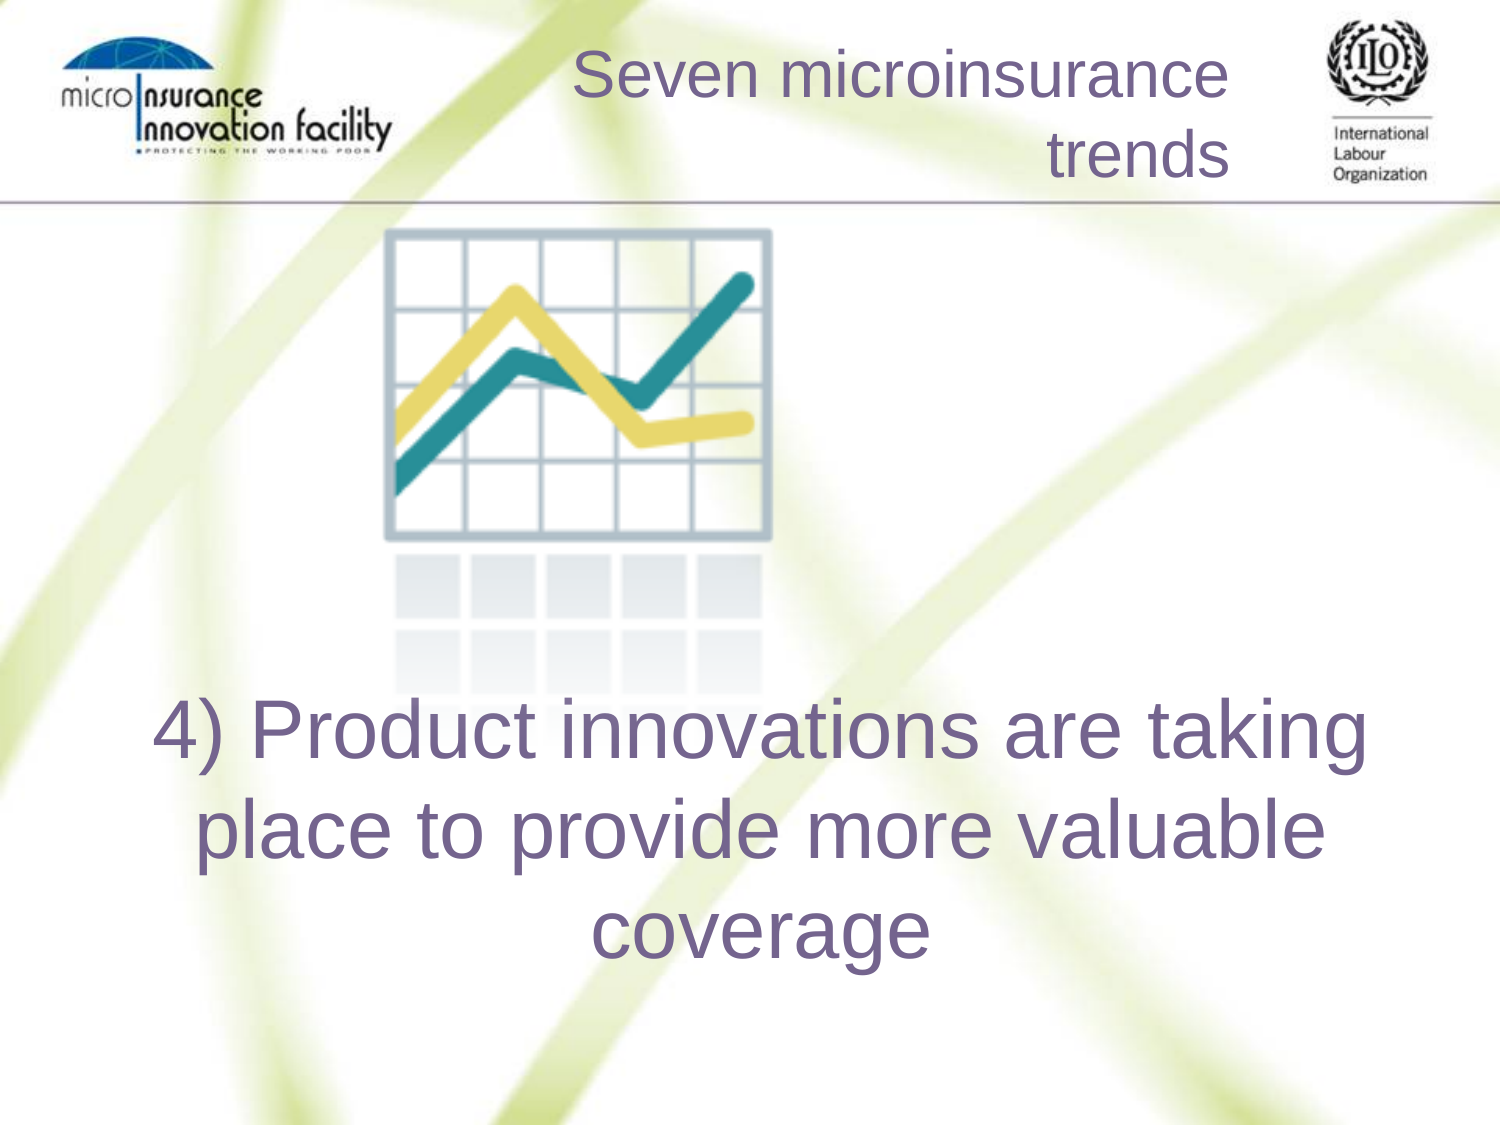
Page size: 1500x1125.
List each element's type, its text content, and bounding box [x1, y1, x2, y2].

picture [0, 0, 1500, 1125]
text_box Seven microinsurance trends [419, 31, 1247, 191]
title 4) Product innovations are taking place to provide more valuable coverage [123, 703, 1400, 946]
